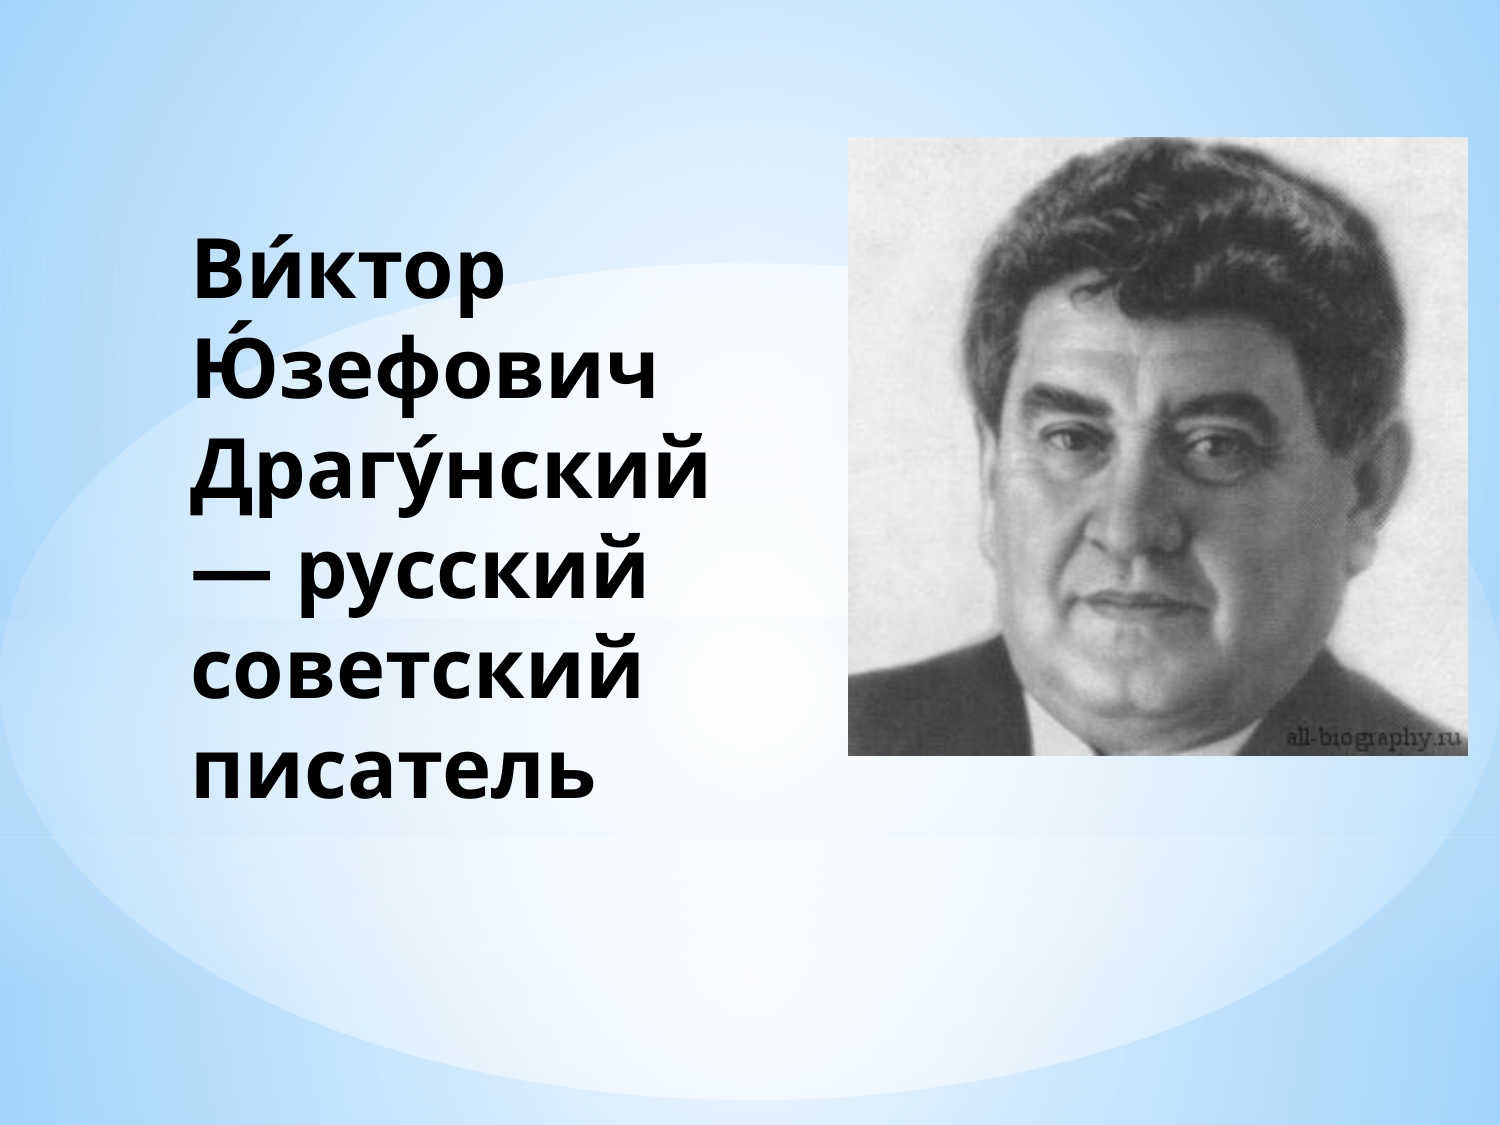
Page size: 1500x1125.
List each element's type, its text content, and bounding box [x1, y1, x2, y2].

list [848, 136, 1468, 757]
title Ви́ктор Ю́зефович Драгу́нский — русский советский писатель [137, 362, 735, 823]
